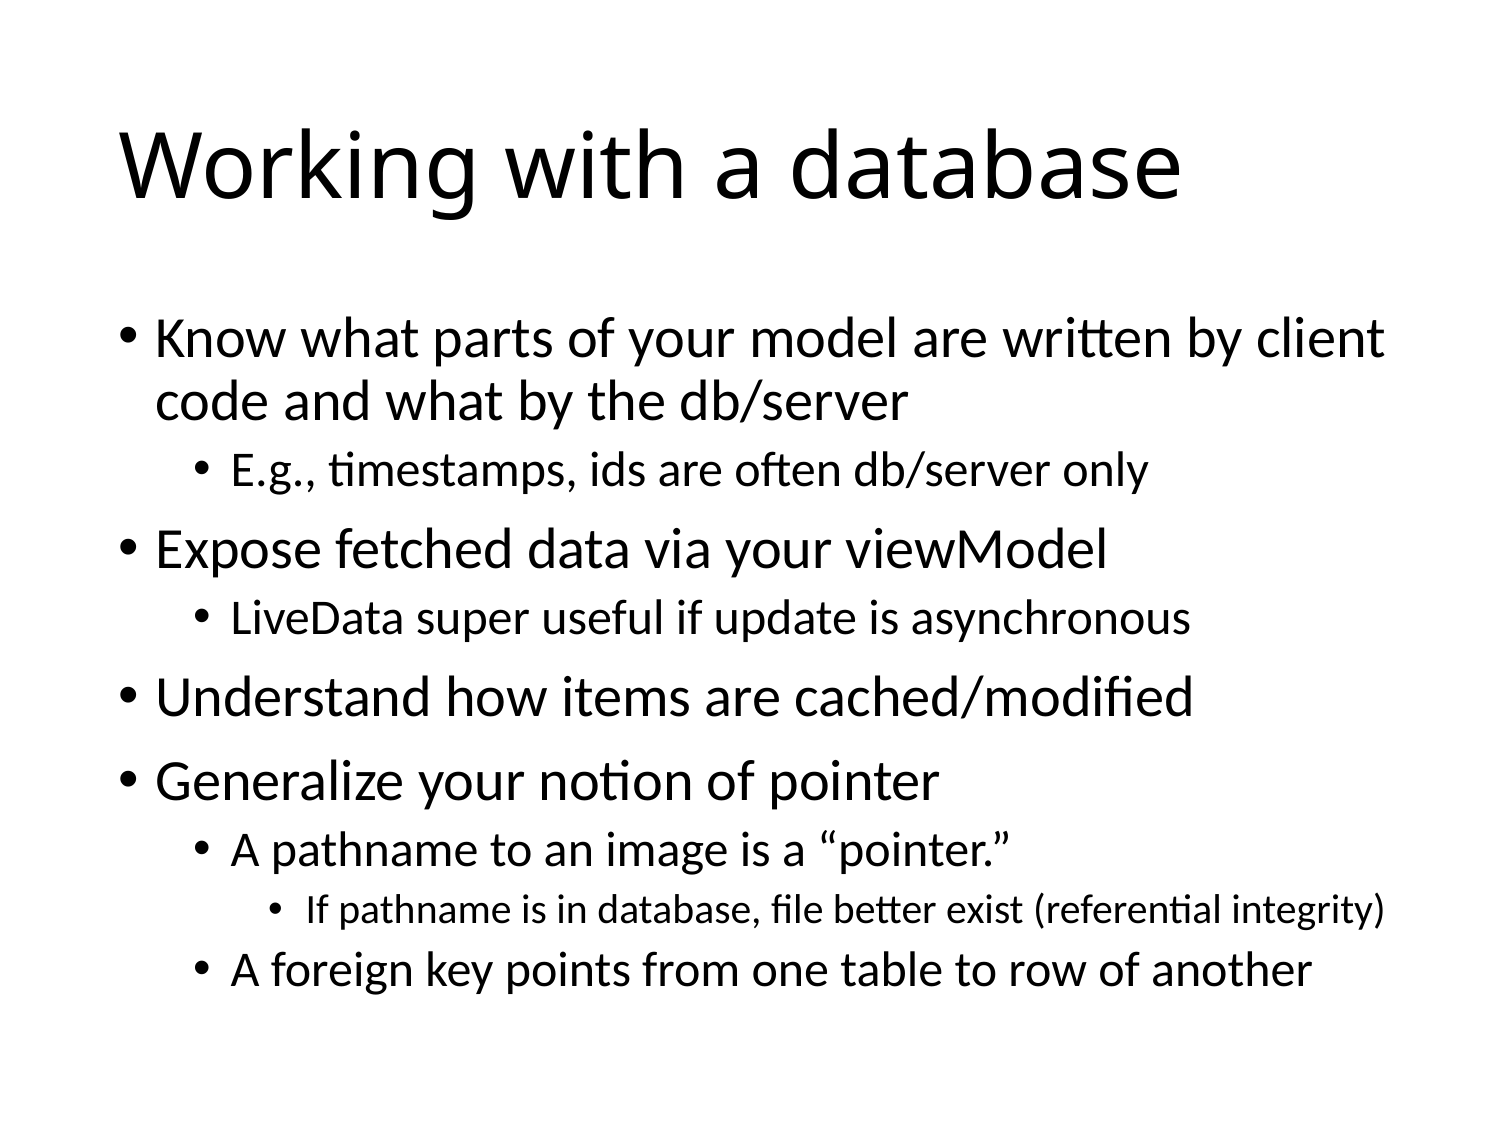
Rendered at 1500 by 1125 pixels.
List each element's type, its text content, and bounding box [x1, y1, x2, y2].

list Know what parts of your model are written by client code and what by the db/server E.g., timestamps, ids are often db/server only Expose fetched data via your viewModel LiveData super useful if update is asynchronous Understand how items are cached/modified Generalize your notion of pointer A pathname to an image is a “pointer.” If pathname is in database, file better exist (referential integrity) A foreign key points from one table to row of another [103, 299, 1413, 1014]
title Working with a database [103, 59, 1397, 278]
